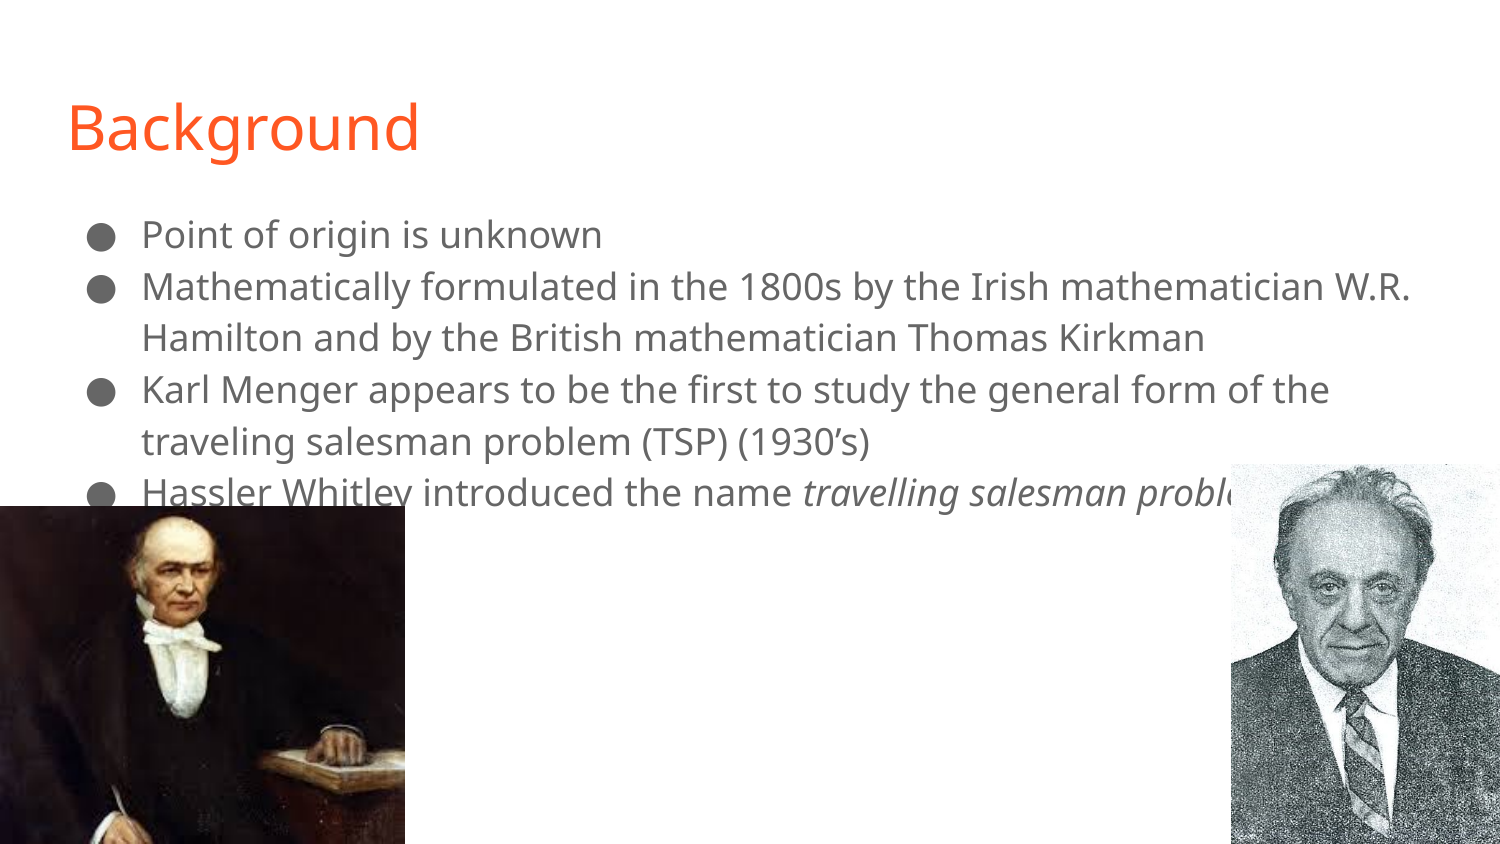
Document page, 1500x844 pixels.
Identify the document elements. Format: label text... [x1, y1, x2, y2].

picture [1231, 464, 1500, 844]
list Point of origin is unknown Mathematically formulated in the 1800s by the Irish mathematician W.R. Hamilton and by the British mathematician Thomas Kirkman Karl Menger appears to be the first to study the general form of the traveling salesman problem (TSP) (1930’s) Hassler Whitley introduced the name travelling salesman problem [51, 189, 1449, 750]
title Background [51, 72, 1449, 167]
picture [0, 506, 406, 844]
